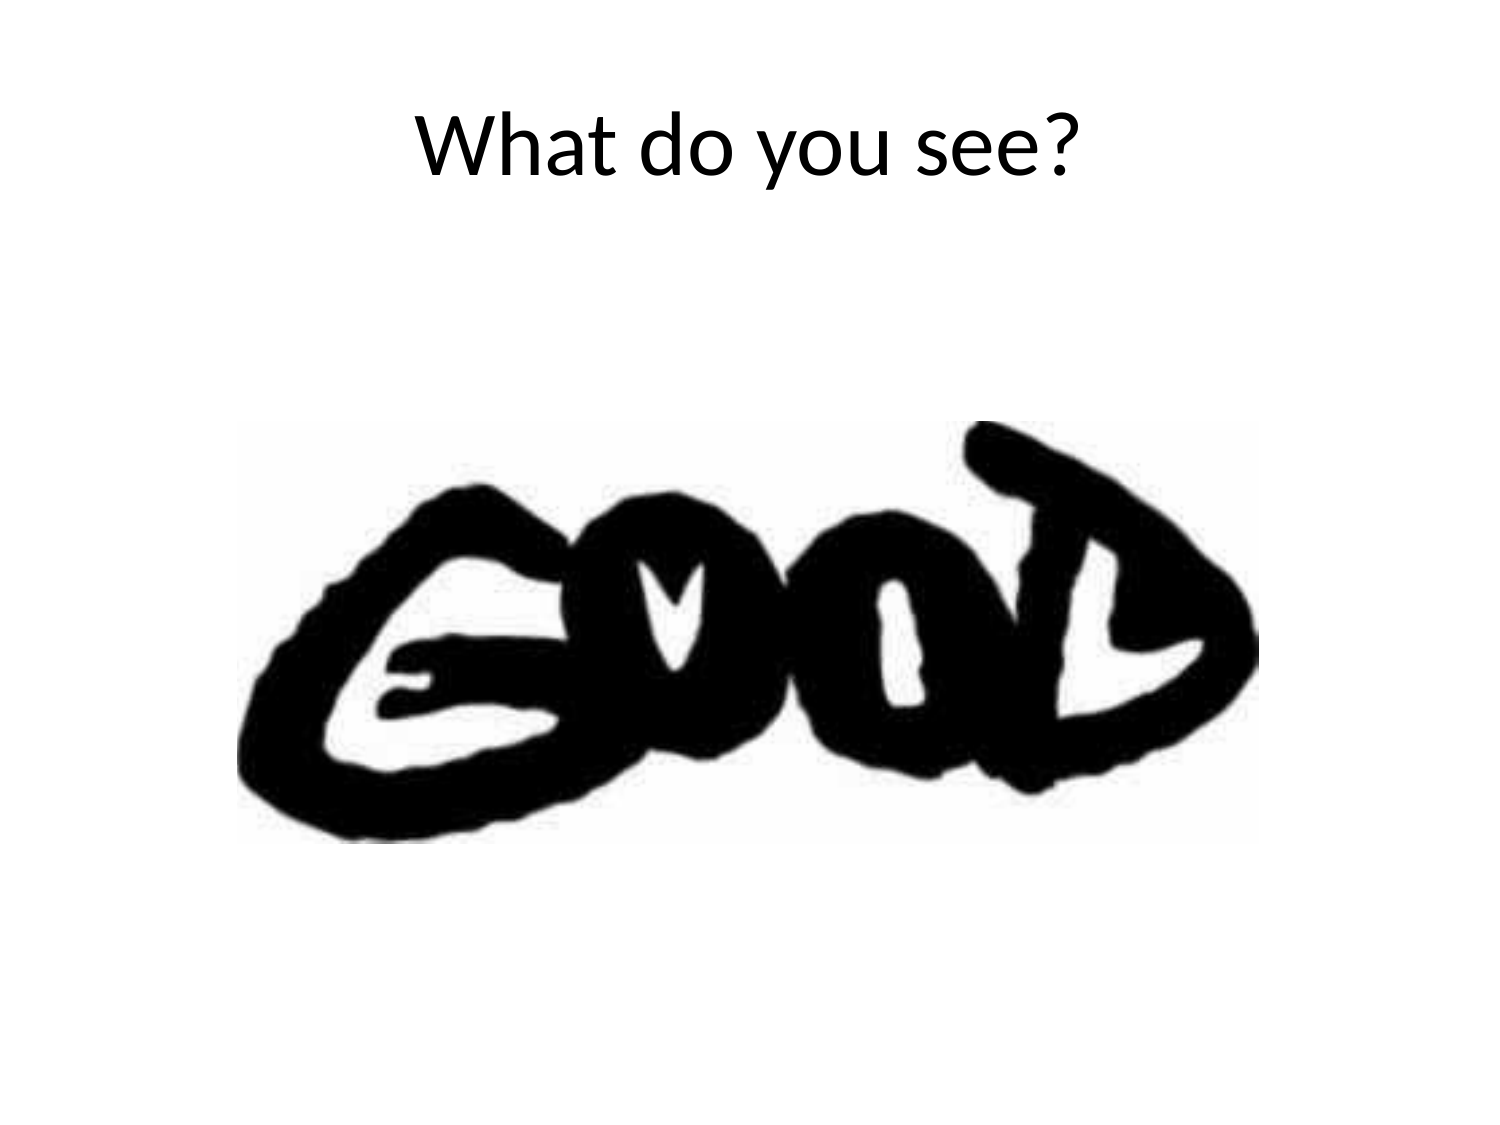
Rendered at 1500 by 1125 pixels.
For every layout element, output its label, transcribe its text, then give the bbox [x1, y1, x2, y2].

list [236, 421, 1259, 844]
title What do you see? [75, 45, 1425, 233]
